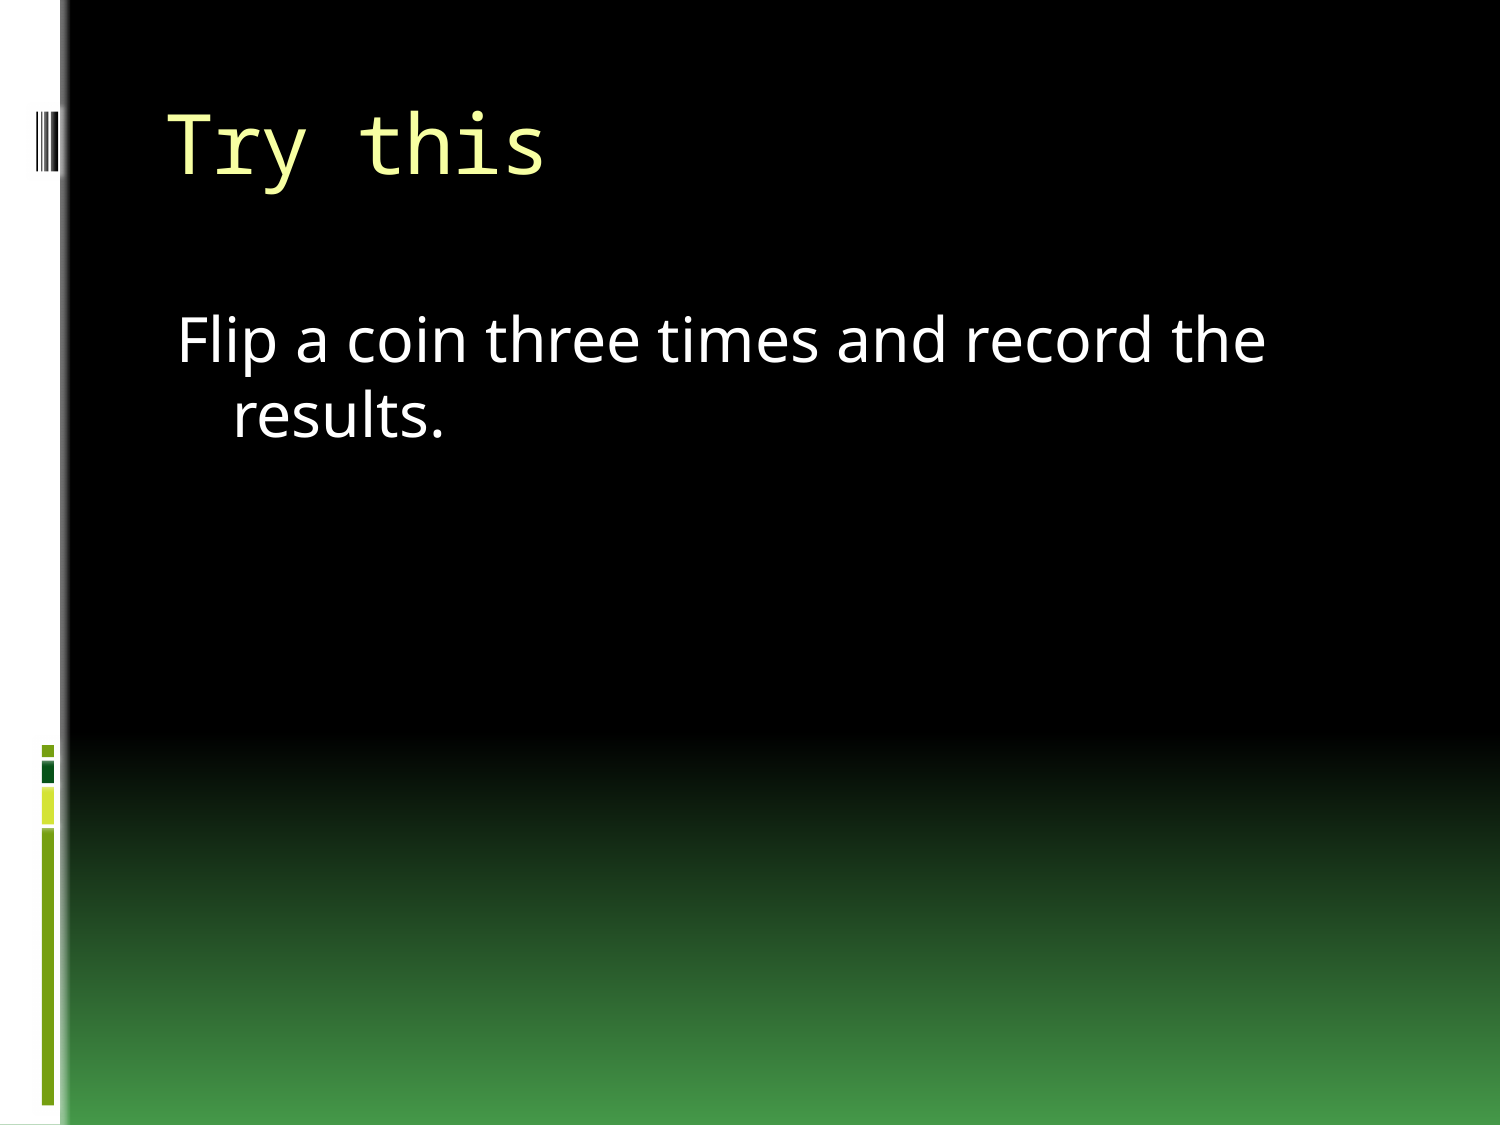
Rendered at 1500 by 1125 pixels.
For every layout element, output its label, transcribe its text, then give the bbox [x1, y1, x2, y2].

list Flip a coin three times and record the results. [150, 292, 1425, 1043]
title Try this [150, 83, 1425, 234]
